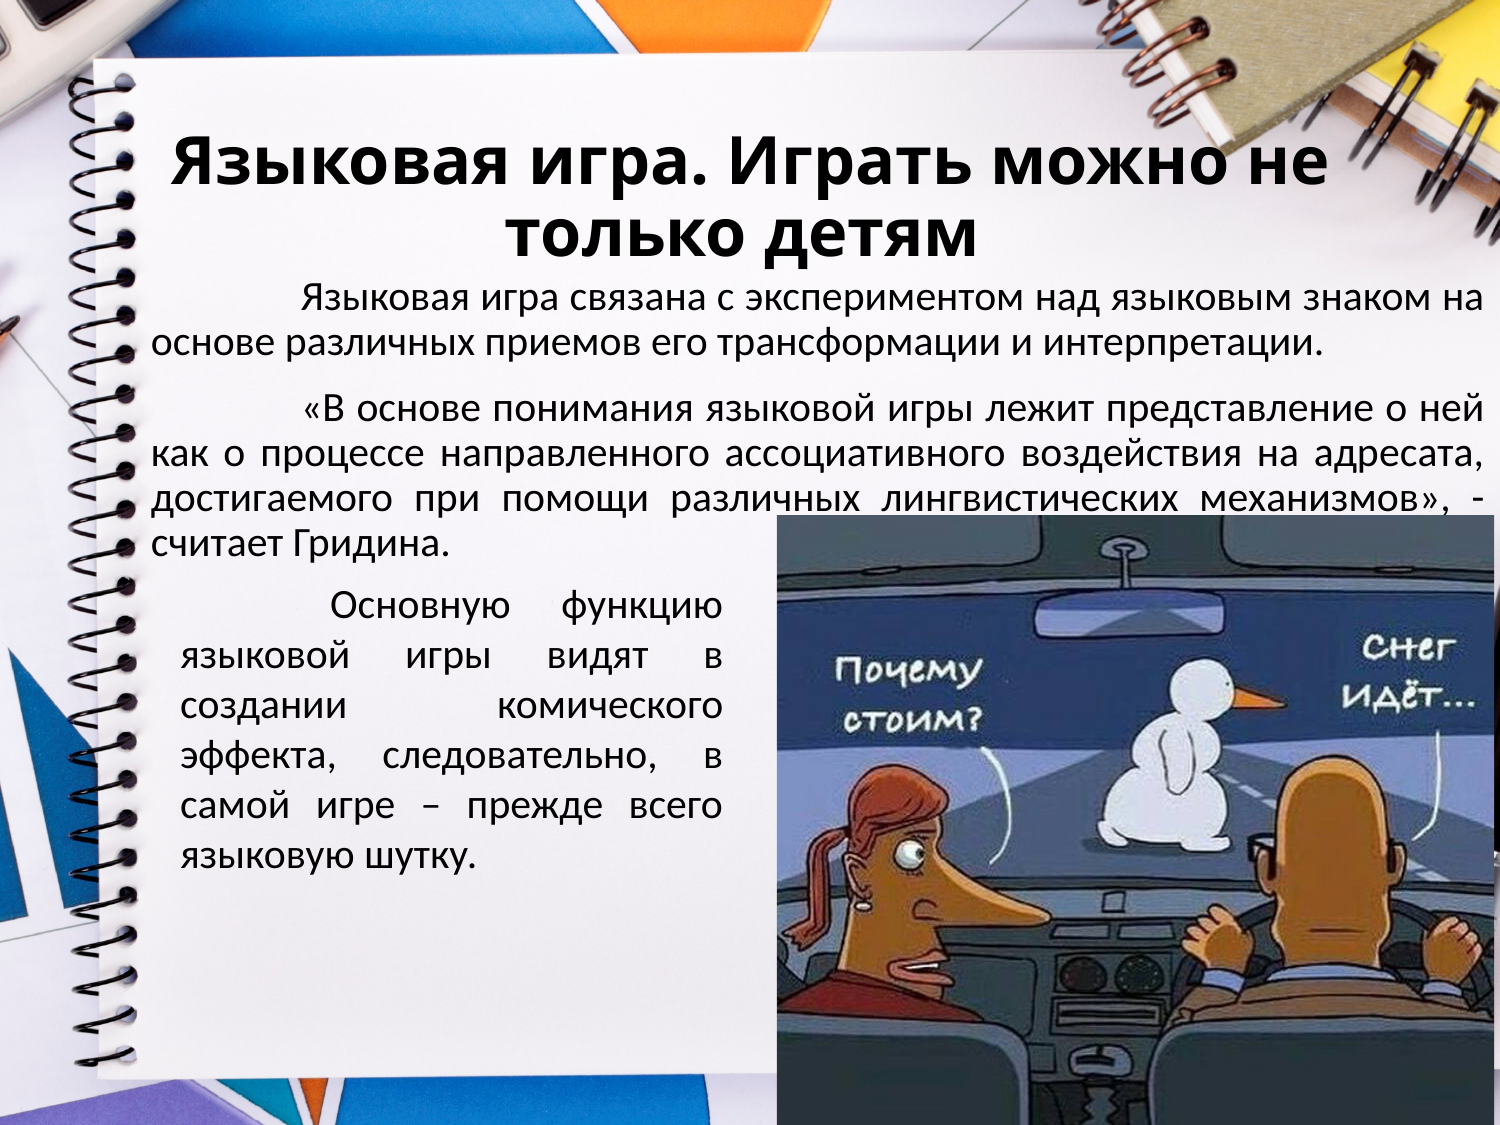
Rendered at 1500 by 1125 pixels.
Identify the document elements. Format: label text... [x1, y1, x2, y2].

list Языковая игра связана с экспериментом над языковым знаком на основе различных приемов его трансформации и интерпретации. «В основе понимания языковой игры лежит представление о ней как о процессе направленного ассоциативного воздействия на адресата, достигаемого при помощи различных лингвистических механизмов», - считает Гридина. [135, 267, 1500, 1040]
picture [0, 0, 1500, 1125]
text_box Основную функцию языковой игры видят в создании комического эффекта, следовательно, в самой игре – прежде всего языковую шутку. [165, 569, 739, 885]
title Языковая игра. Играть можно не только детям [108, 118, 1395, 279]
